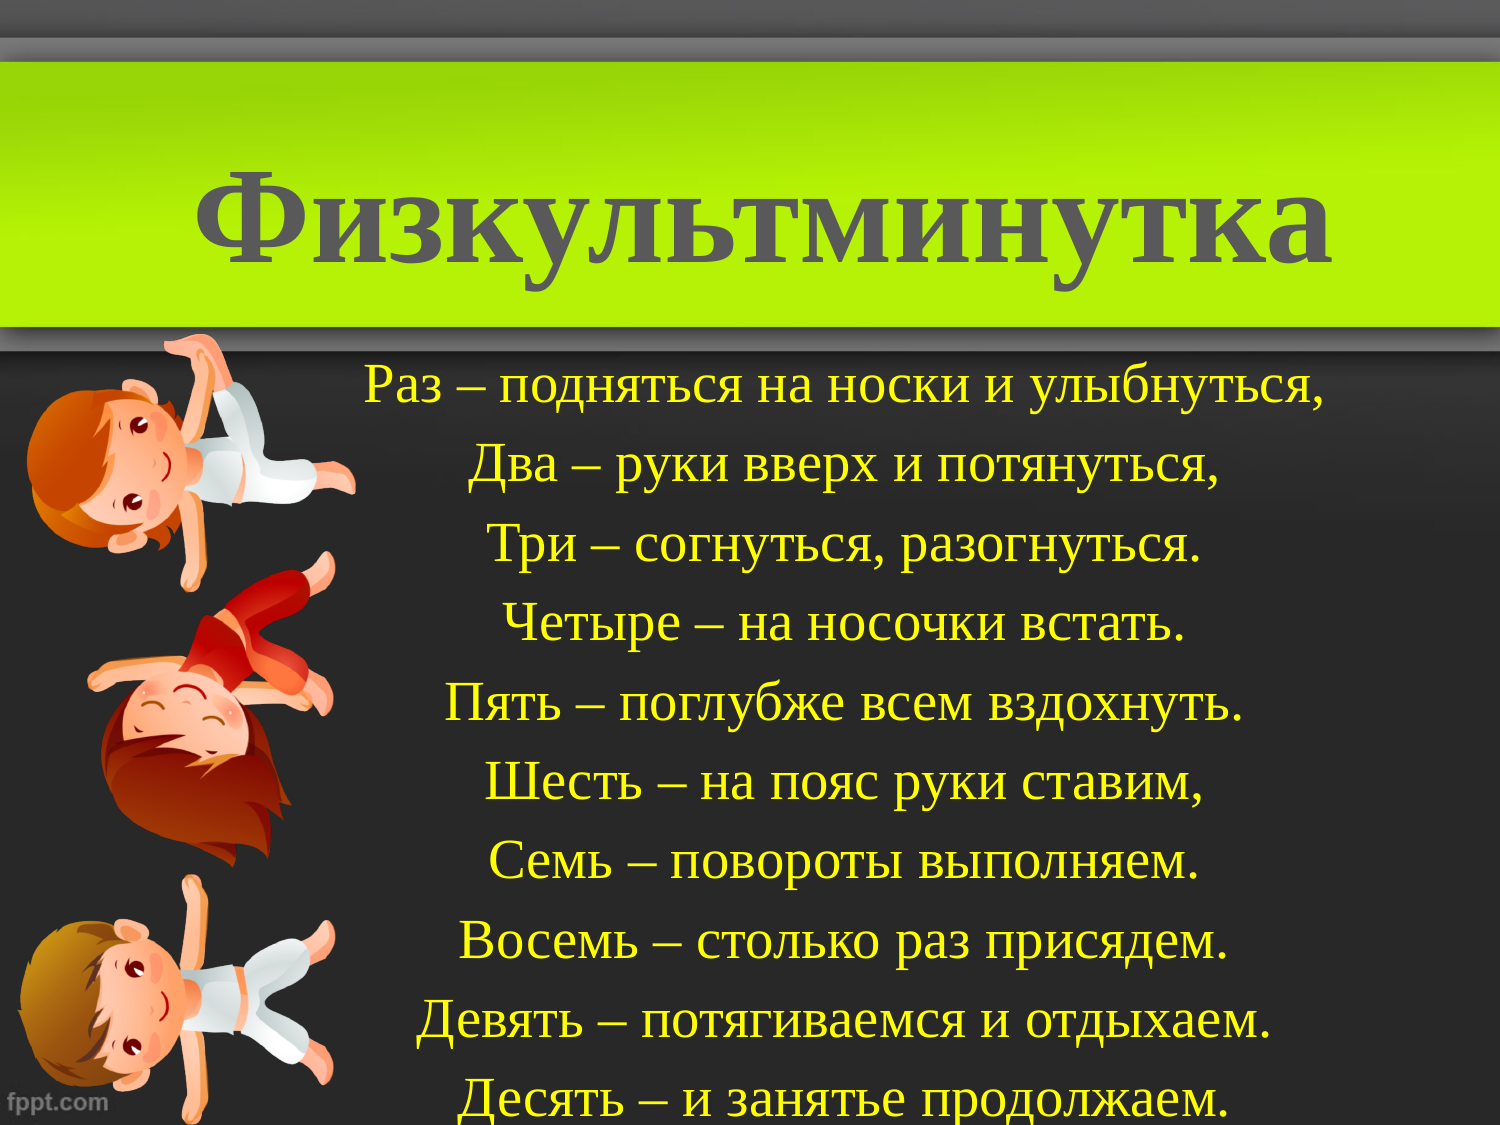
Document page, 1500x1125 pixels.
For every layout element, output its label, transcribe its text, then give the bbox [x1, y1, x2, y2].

title Физкультминутка [88, 113, 1439, 302]
picture [0, 0, 1500, 1125]
list Раз – подняться на носки и улыбнуться, Два – руки вверх и потянуться, Три – согнуться, разогнуться. Четыре – на носочки встать. Пять – поглубже всем вздохнуть. Шесть – на пояс руки ставим, Семь – повороты выполняем. Восемь – столько раз присядем. Девять – потягиваемся и отдыхаем. Десять – и занятье продолжаем. [189, 338, 1500, 1125]
